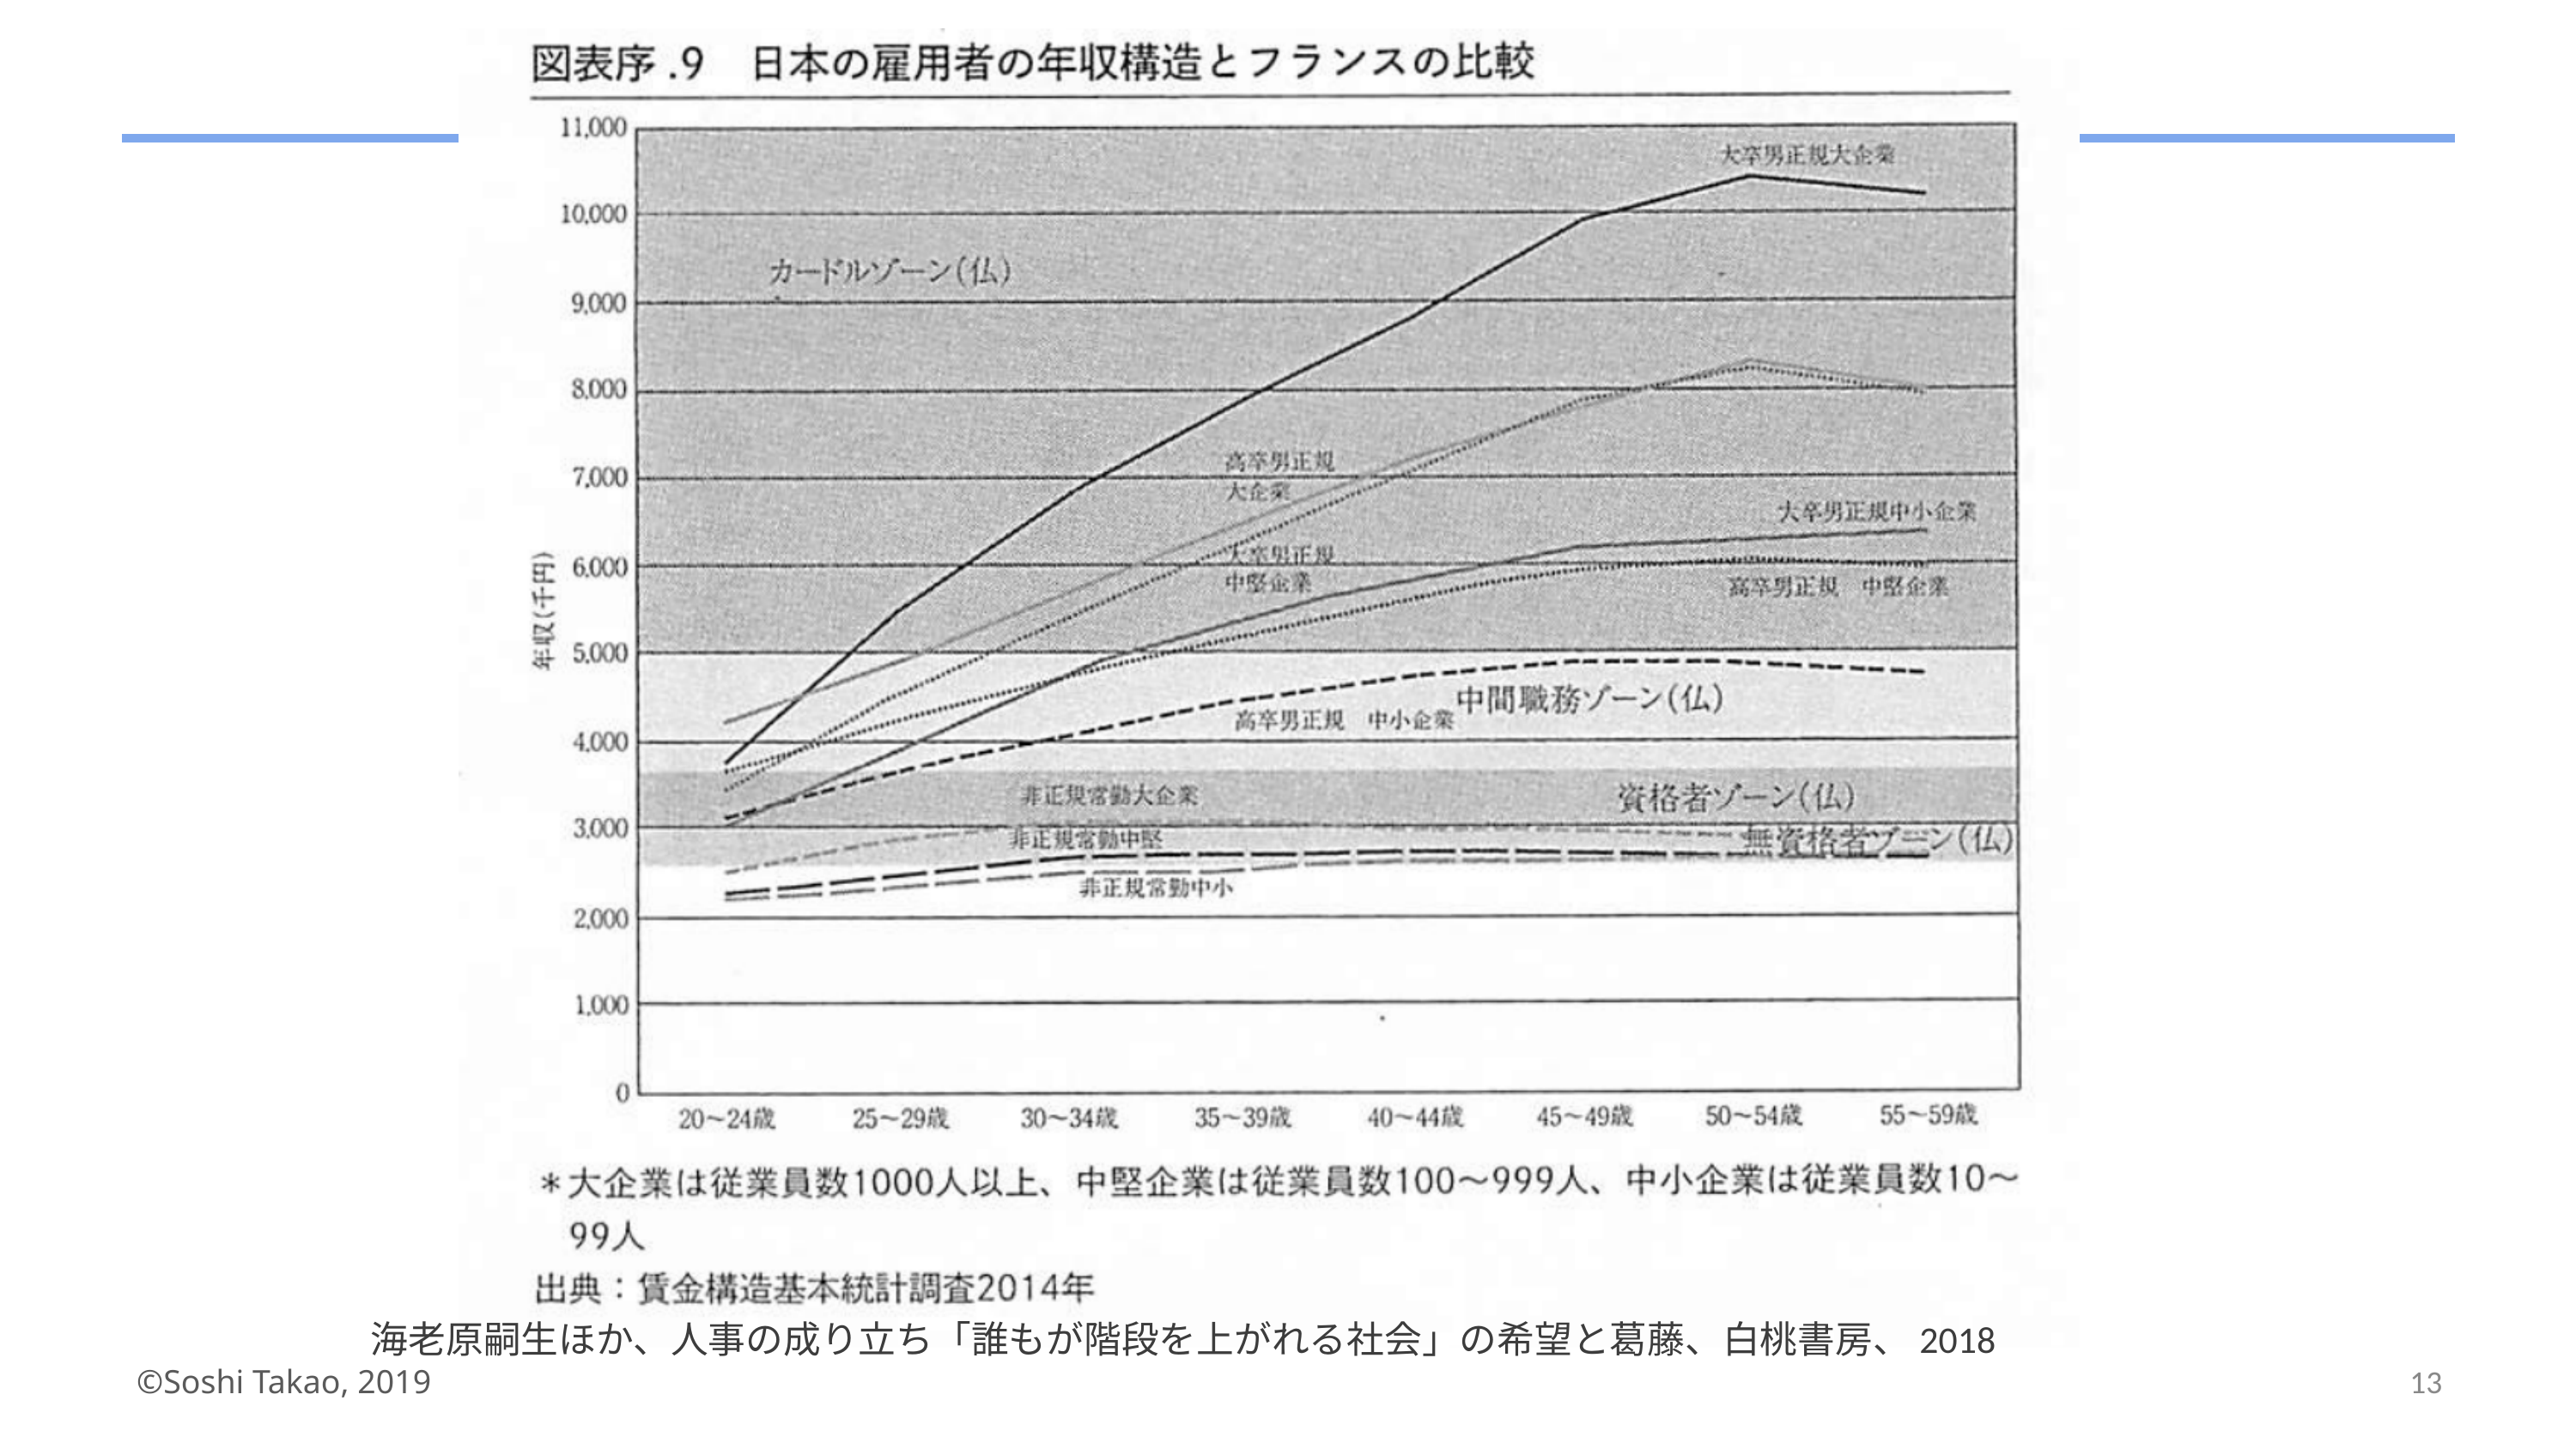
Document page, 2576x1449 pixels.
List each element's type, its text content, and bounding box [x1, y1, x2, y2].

picture [459, 28, 2080, 1349]
slide_number 13 [2337, 1342, 2456, 1420]
footer ©Soshi Takao, 2019 [124, 1342, 2304, 1420]
text_box 海老原嗣生ほか、人事の成り立ち「誰もが階段を上がれる社会」の希望と葛藤、白桃書房、2018 [358, 1309, 2009, 1367]
